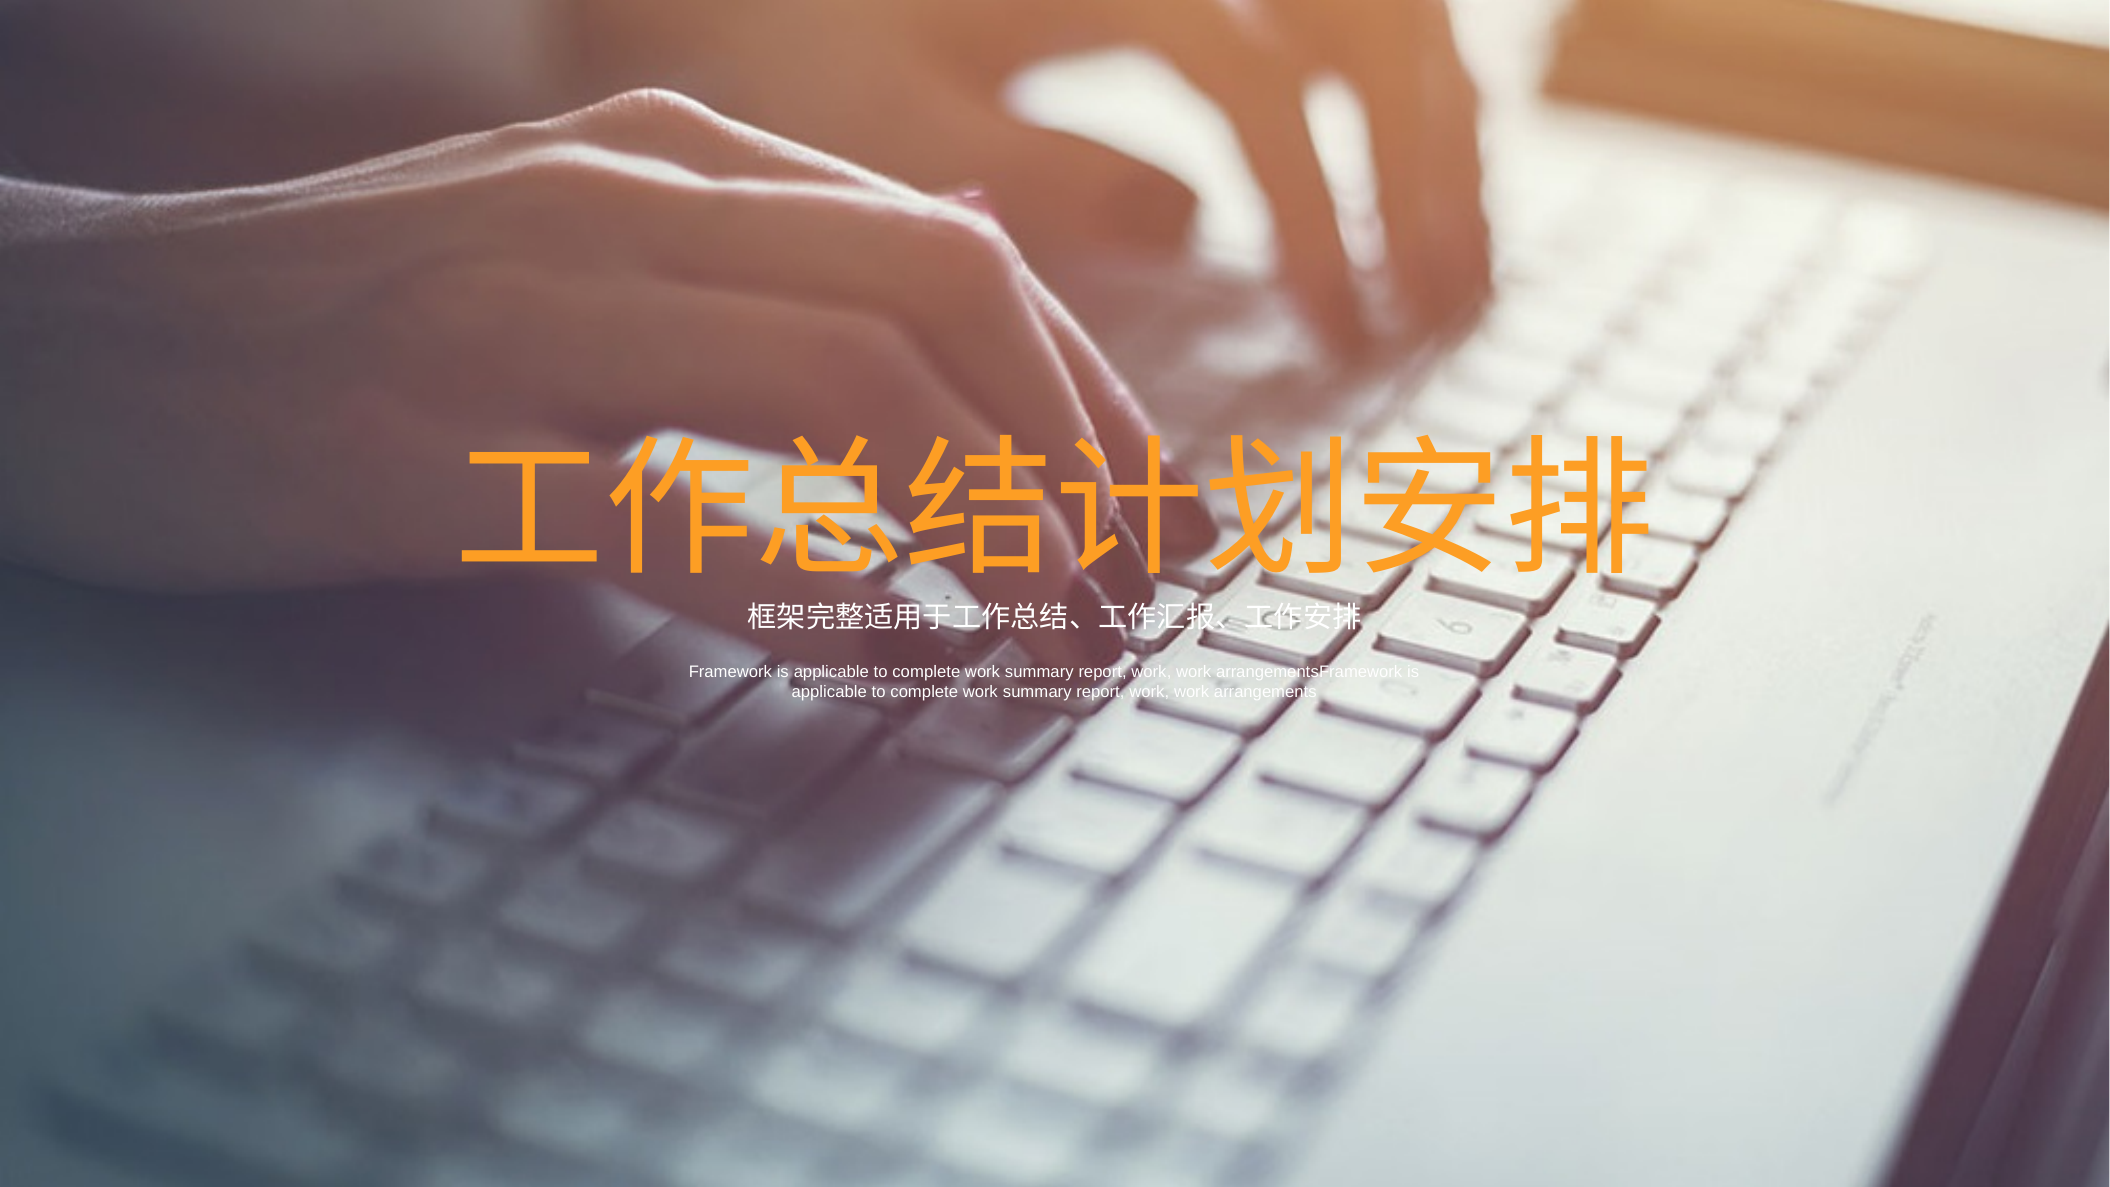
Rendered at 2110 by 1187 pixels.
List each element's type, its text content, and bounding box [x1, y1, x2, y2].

text_box [0, 0, 2110, 1187]
text_box Framework is applicable to complete work summary report, work, work arrangementsFramework is applicable to complete work summary report, work, work arrangements [664, 653, 1446, 708]
text_box 框架完整适用于工作总结、工作汇报、工作安排 [615, 590, 1494, 641]
text_box 工作总结计划安排 [436, 404, 1673, 599]
